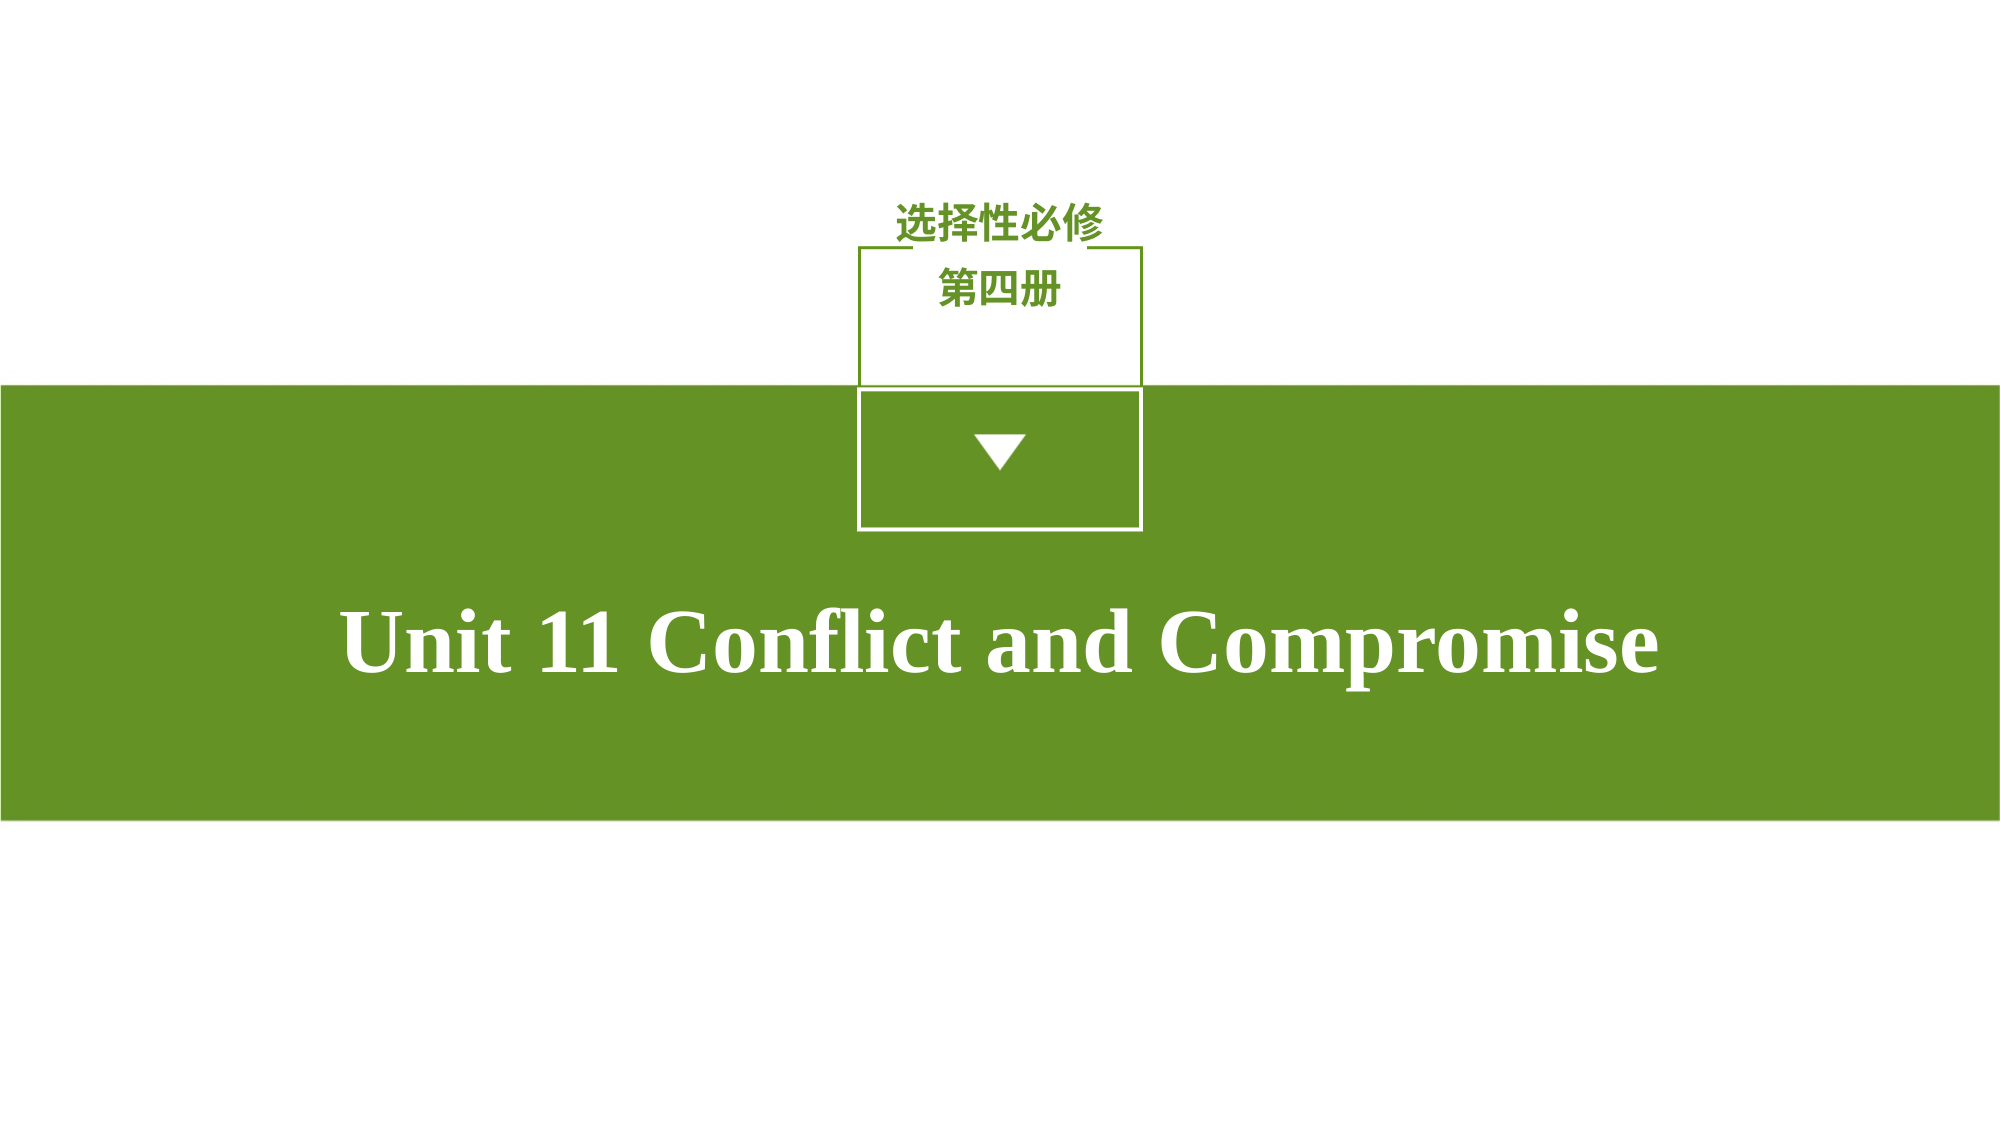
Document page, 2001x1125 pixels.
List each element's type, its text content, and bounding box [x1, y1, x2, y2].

text_box 选择性必修第四册 [880, 181, 1119, 312]
picture [0, 699, 2000, 1125]
picture [0, 0, 2000, 572]
text_box Unit 11 Conflict and Compromise [0, 572, 2000, 699]
